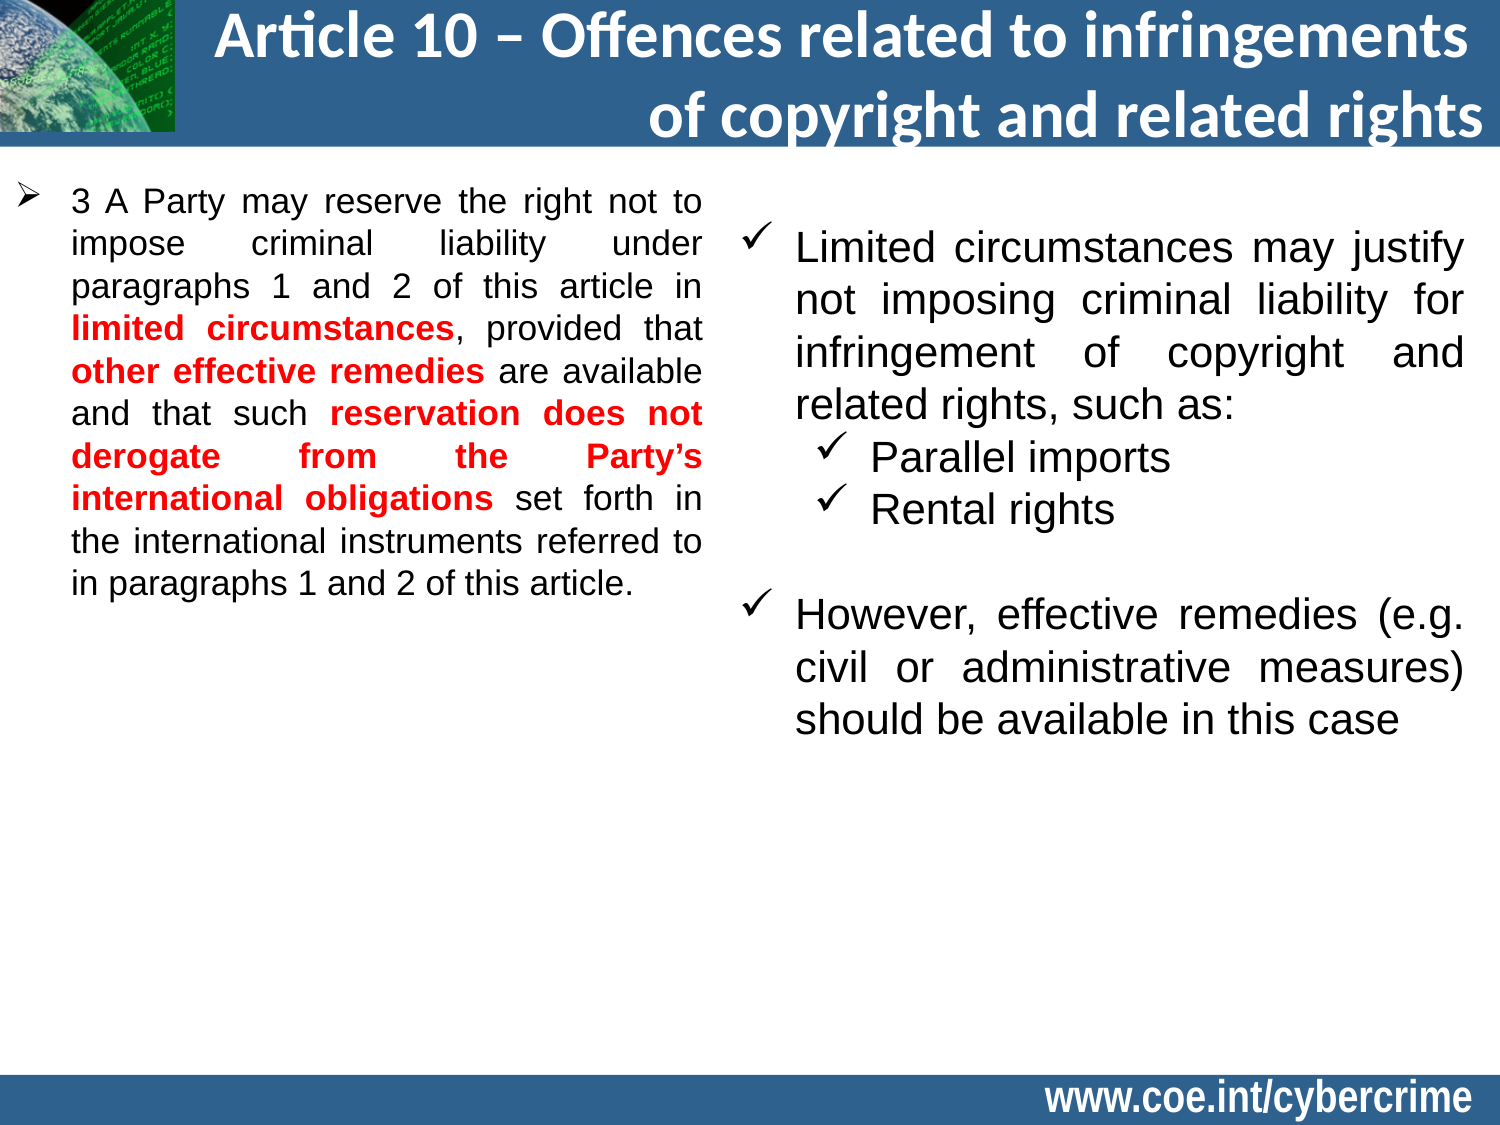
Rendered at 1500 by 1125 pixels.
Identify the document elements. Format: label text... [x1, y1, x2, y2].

text_box Article 10 – Offences related to infringements of copyright and related rights [0, 0, 1500, 149]
text_box www.coe.int/cybercrime [1030, 1059, 1500, 1125]
picture [0, 0, 175, 132]
text_box [0, 1073, 1030, 1125]
text_box 3 A Party may reserve the right not to impose criminal liability under paragraphs 1 and 2 of this article in limited circumstances, provided that other effective remedies are available and that such reservation does not derogate from the Party’s international obligations set forth in the international instruments referred to in paragraphs 1 and 2 of this article. [0, 170, 718, 611]
text_box Limited circumstances may justify not imposing criminal liability for infringement of copyright and related rights, such as: Parallel imports Rental rights However, effective remedies (e.g. civil or administrative measures) should be available in this case [724, 211, 1480, 751]
